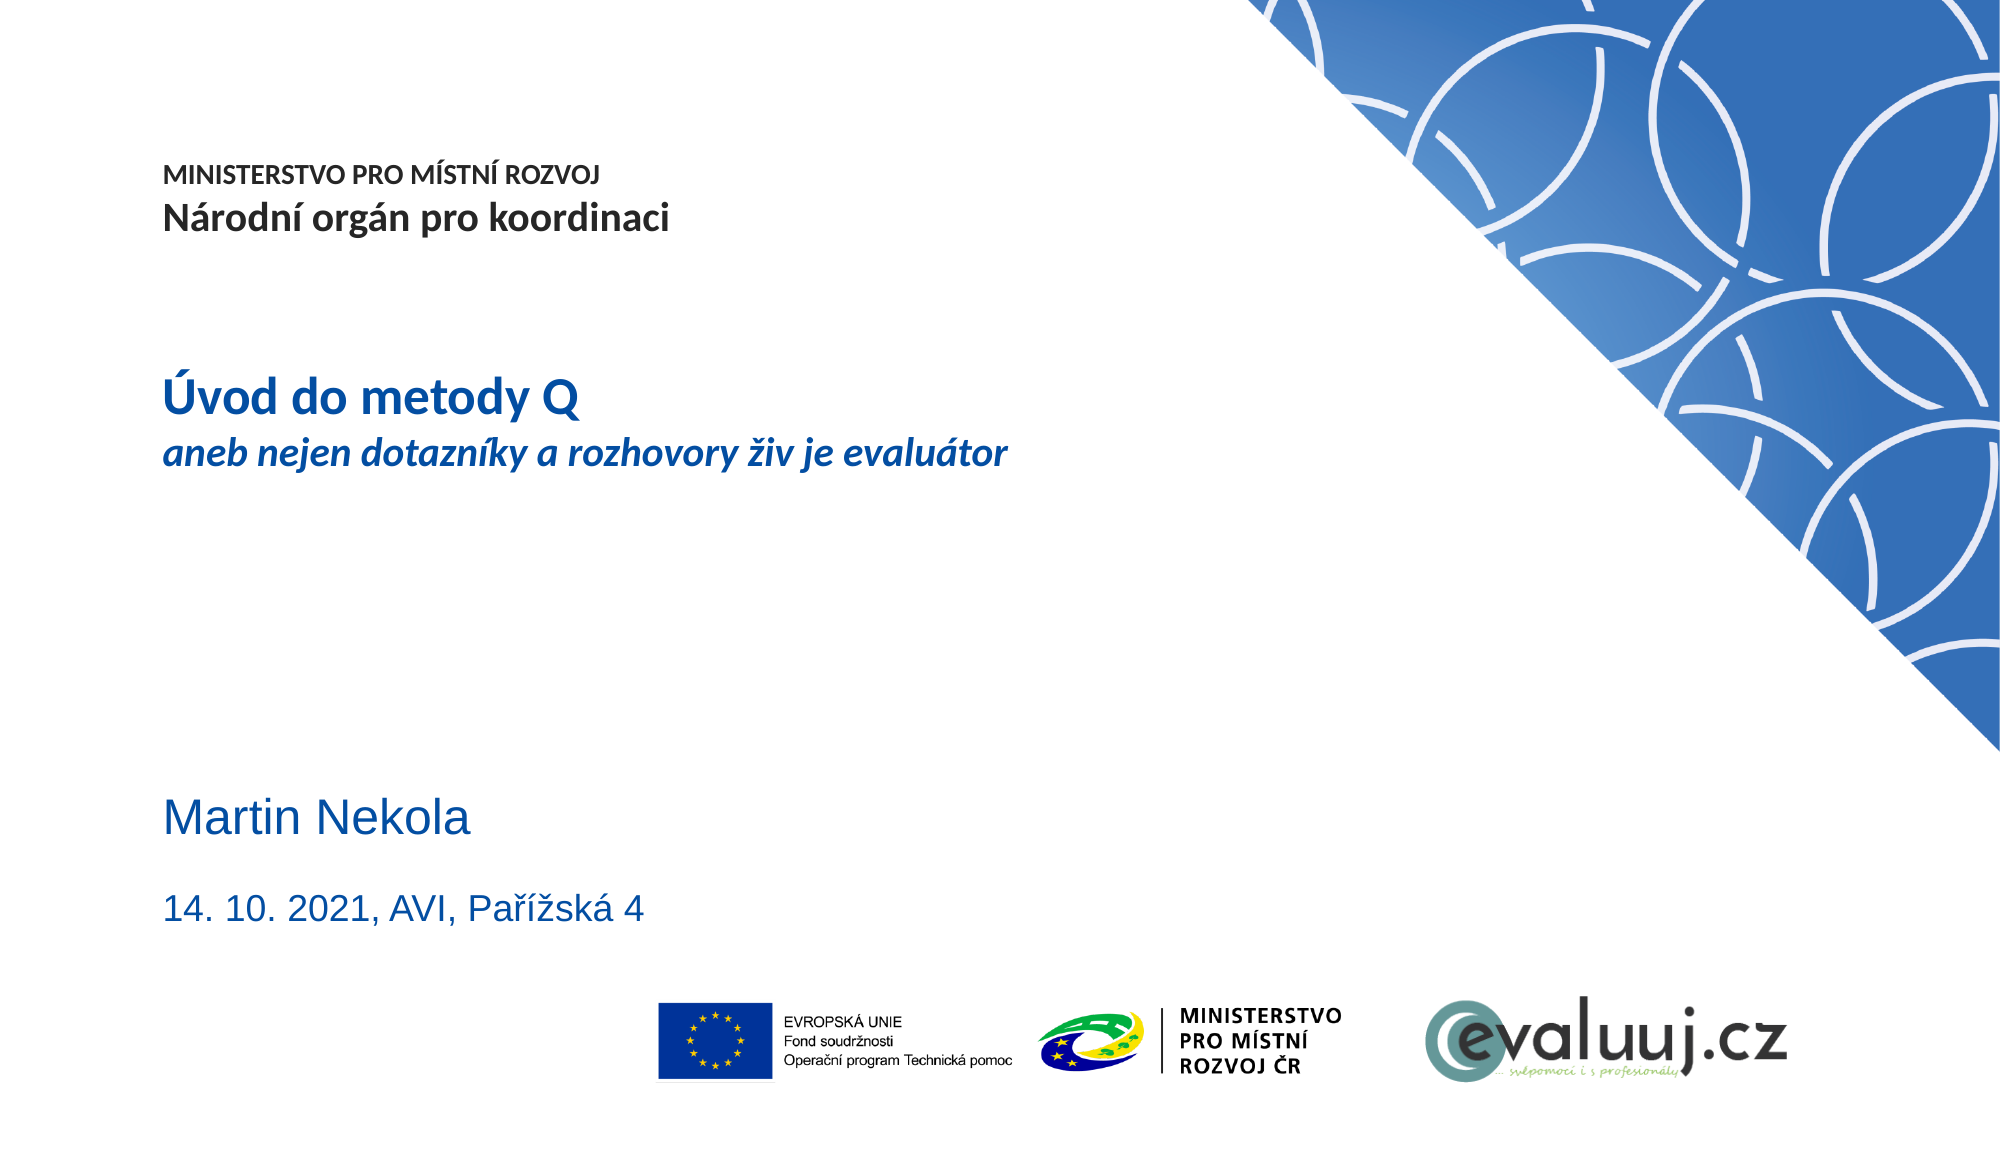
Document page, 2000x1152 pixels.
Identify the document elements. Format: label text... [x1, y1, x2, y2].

subtitle Martin Nekola [147, 776, 1548, 860]
title Úvod do metody Q aneb nejen dotazníky a rozhovory živ je evaluátor [147, 354, 1378, 547]
list 14. 10. 2021, AVI, Pařížská 4 [147, 876, 904, 936]
picture [1424, 989, 1792, 1083]
picture [1246, 0, 2000, 753]
picture [633, 977, 1366, 1104]
